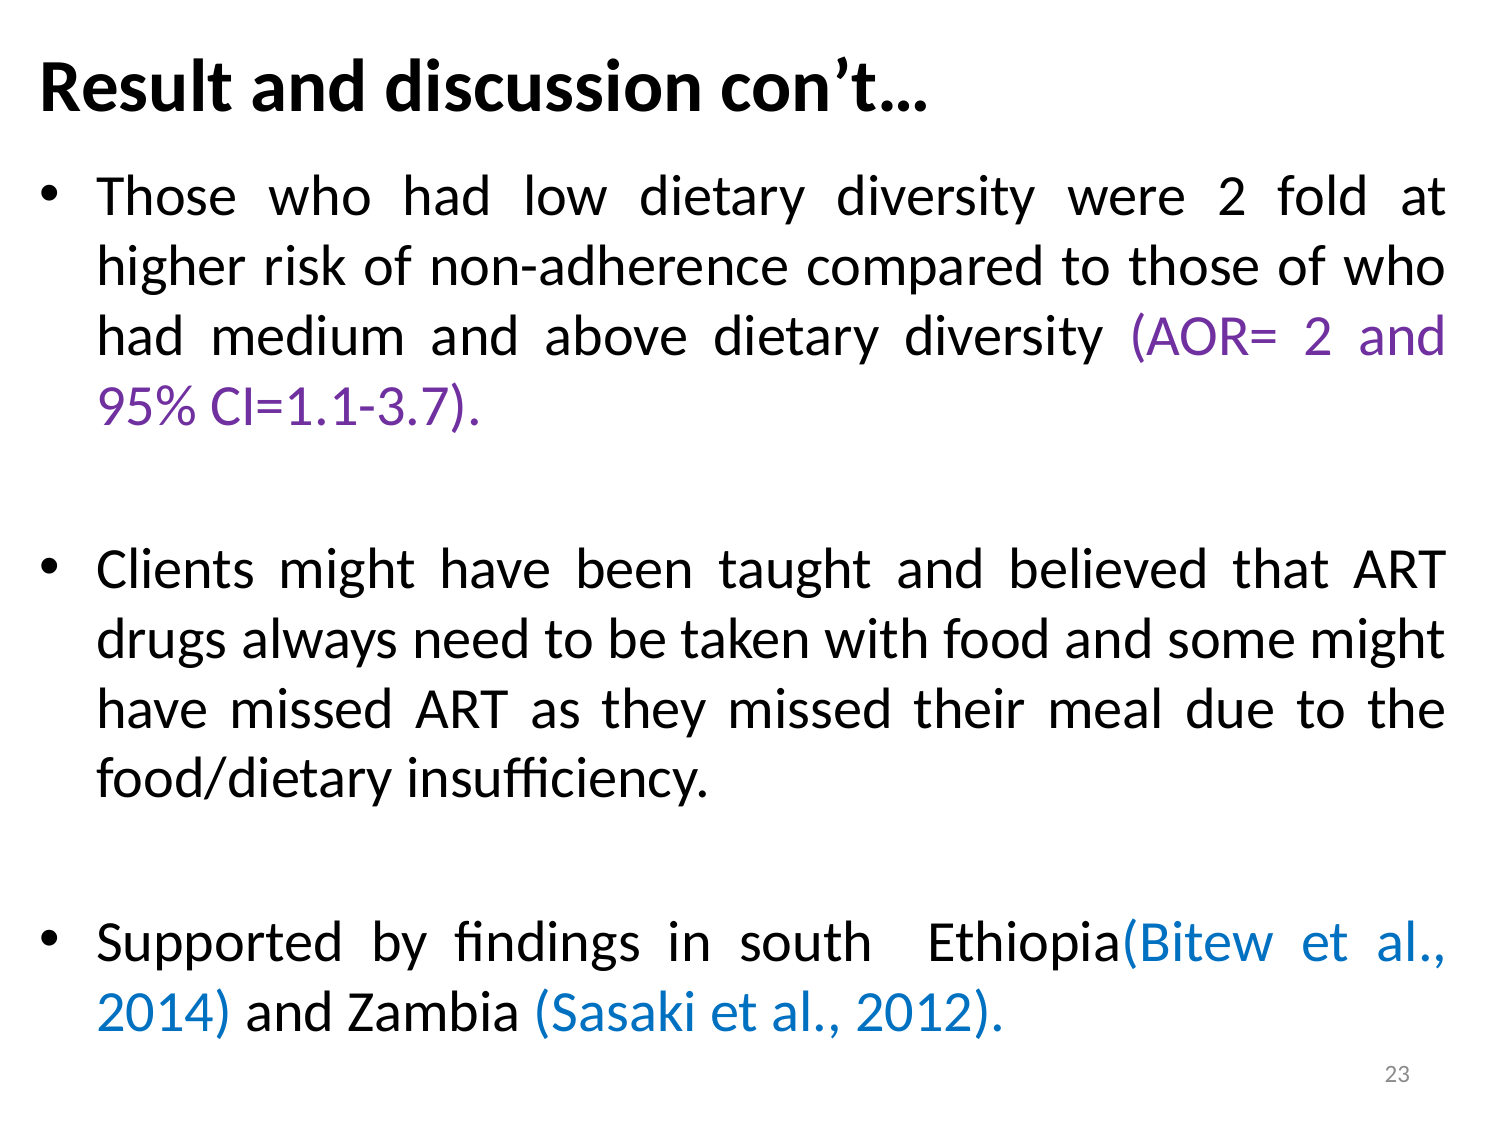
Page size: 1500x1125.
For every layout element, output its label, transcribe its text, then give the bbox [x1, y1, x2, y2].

slide_number 23 [1074, 1042, 1425, 1103]
list Those who had low dietary diversity were 2 fold at higher risk of non-adherence compared to those of who had medium and above dietary diversity (AOR= 2 and 95% CI=1.1-3.7). Clients might have been taught and believed that ART drugs always need to be taken with food and some might have missed ART as they missed their meal due to the food/dietary insufficiency. Supported by findings in south Ethiopia(Bitew et al., 2014) and Zambia (Sasaki et al., 2012). [24, 149, 1463, 1088]
title Result and discussion con’t… [24, 24, 1463, 138]
